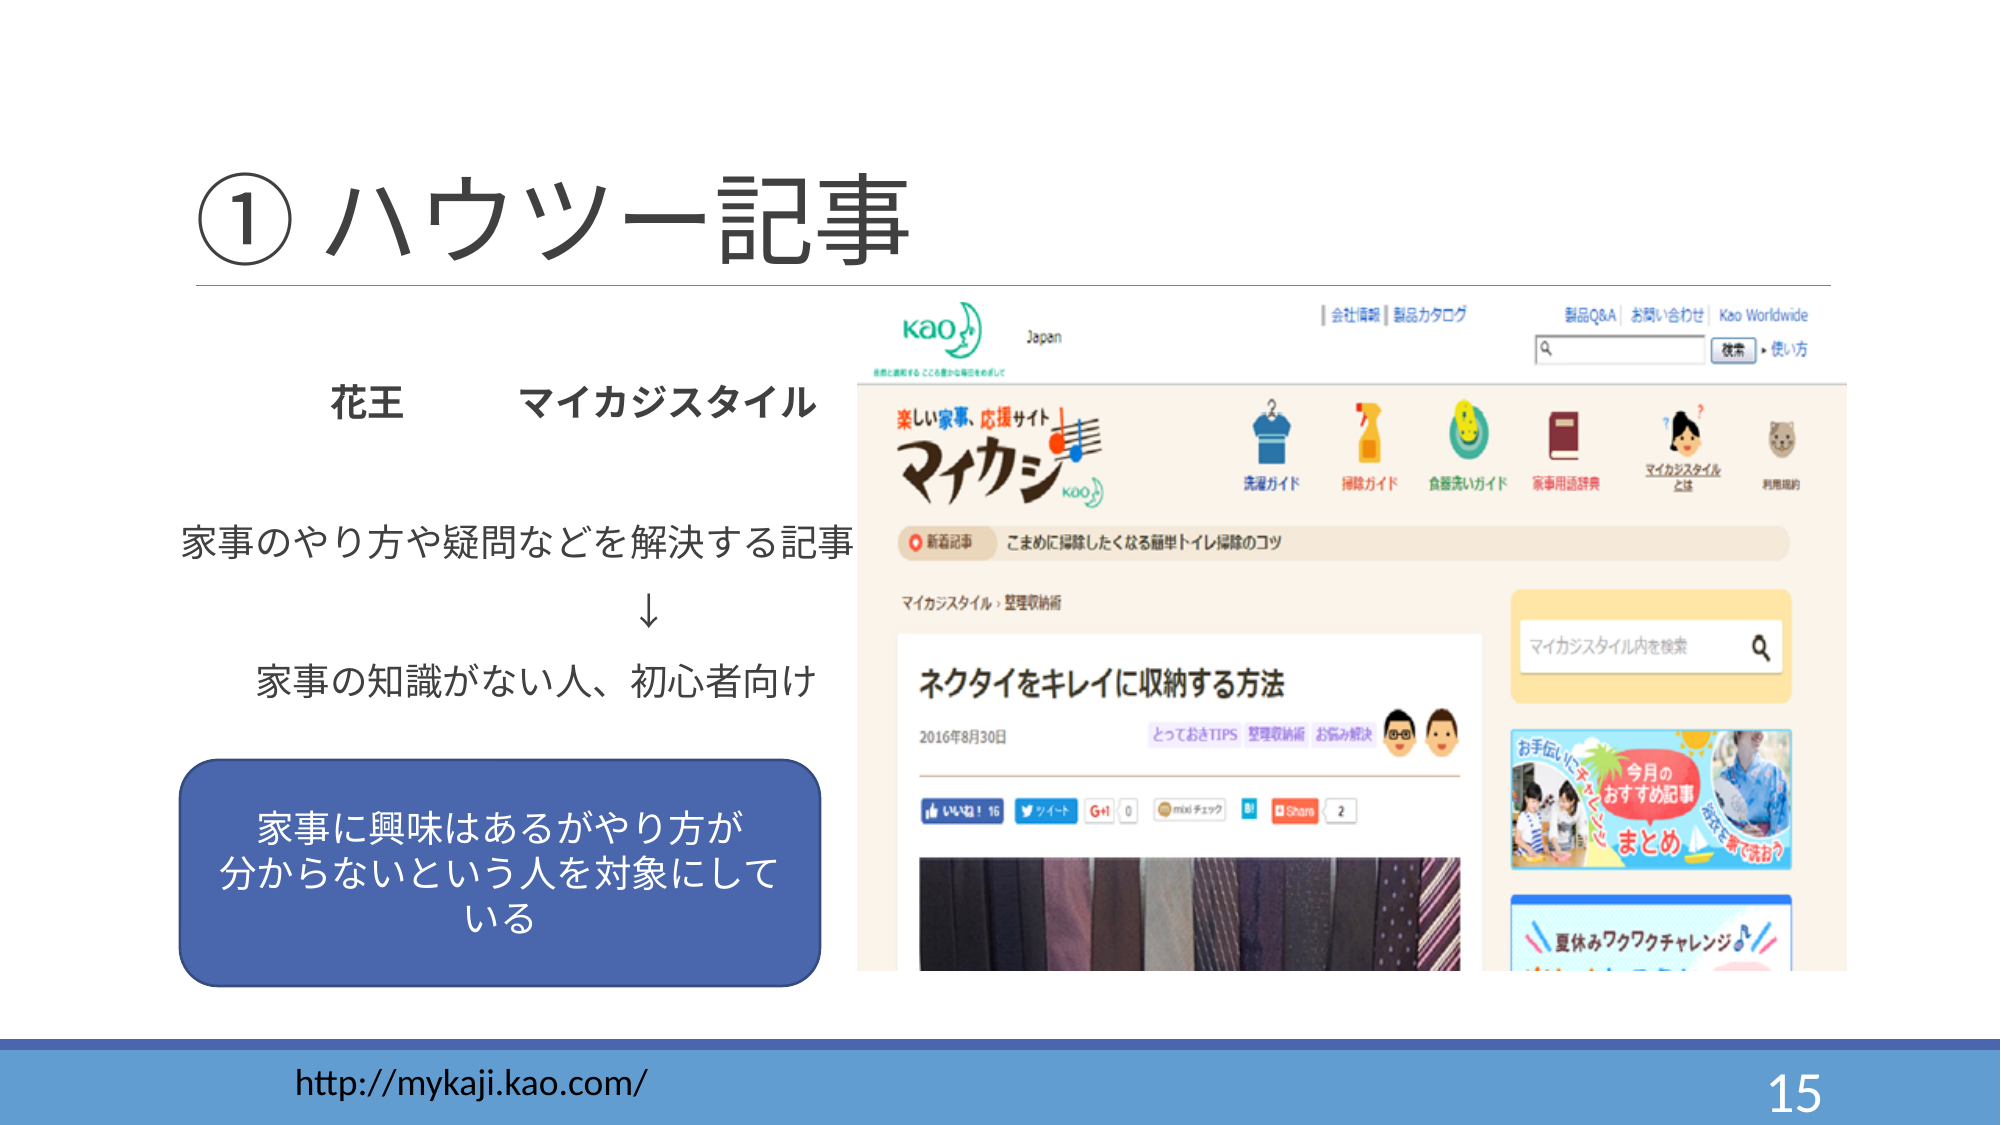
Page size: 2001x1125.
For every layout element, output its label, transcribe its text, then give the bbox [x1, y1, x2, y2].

text_box http://mykaji.kao.com/ [280, 1050, 663, 1111]
list 花王 マイカジスタイル 家事のやり方や疑問などを解決する記事 ↓ 家事の知識がない人、初心者向け [180, 302, 855, 963]
picture [856, 302, 1848, 972]
title ①ハウツー記事 [180, 47, 1830, 285]
text_box 家事に興味はあるがやり方が 分からないという人を対象にしている [178, 758, 822, 988]
slide_number 15 [1624, 1059, 1840, 1120]
